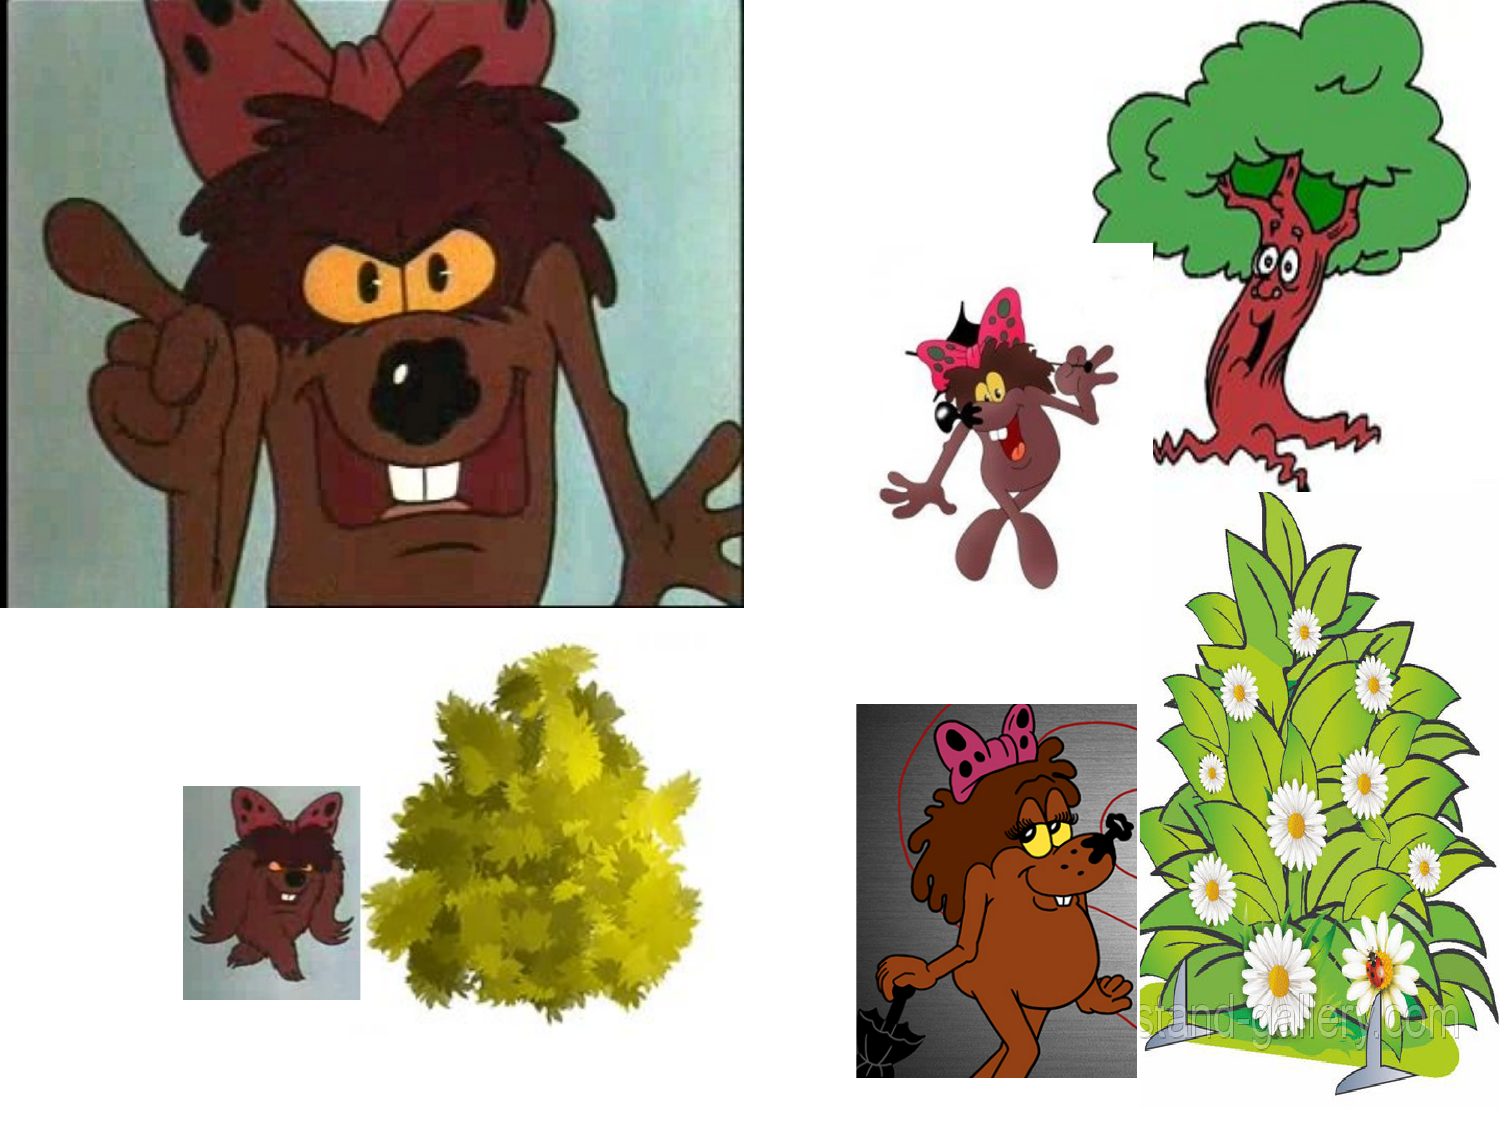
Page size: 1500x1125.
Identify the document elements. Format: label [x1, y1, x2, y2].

picture [855, 703, 1137, 1078]
picture [867, 0, 1500, 1110]
picture [0, 0, 744, 608]
picture [182, 633, 714, 1037]
